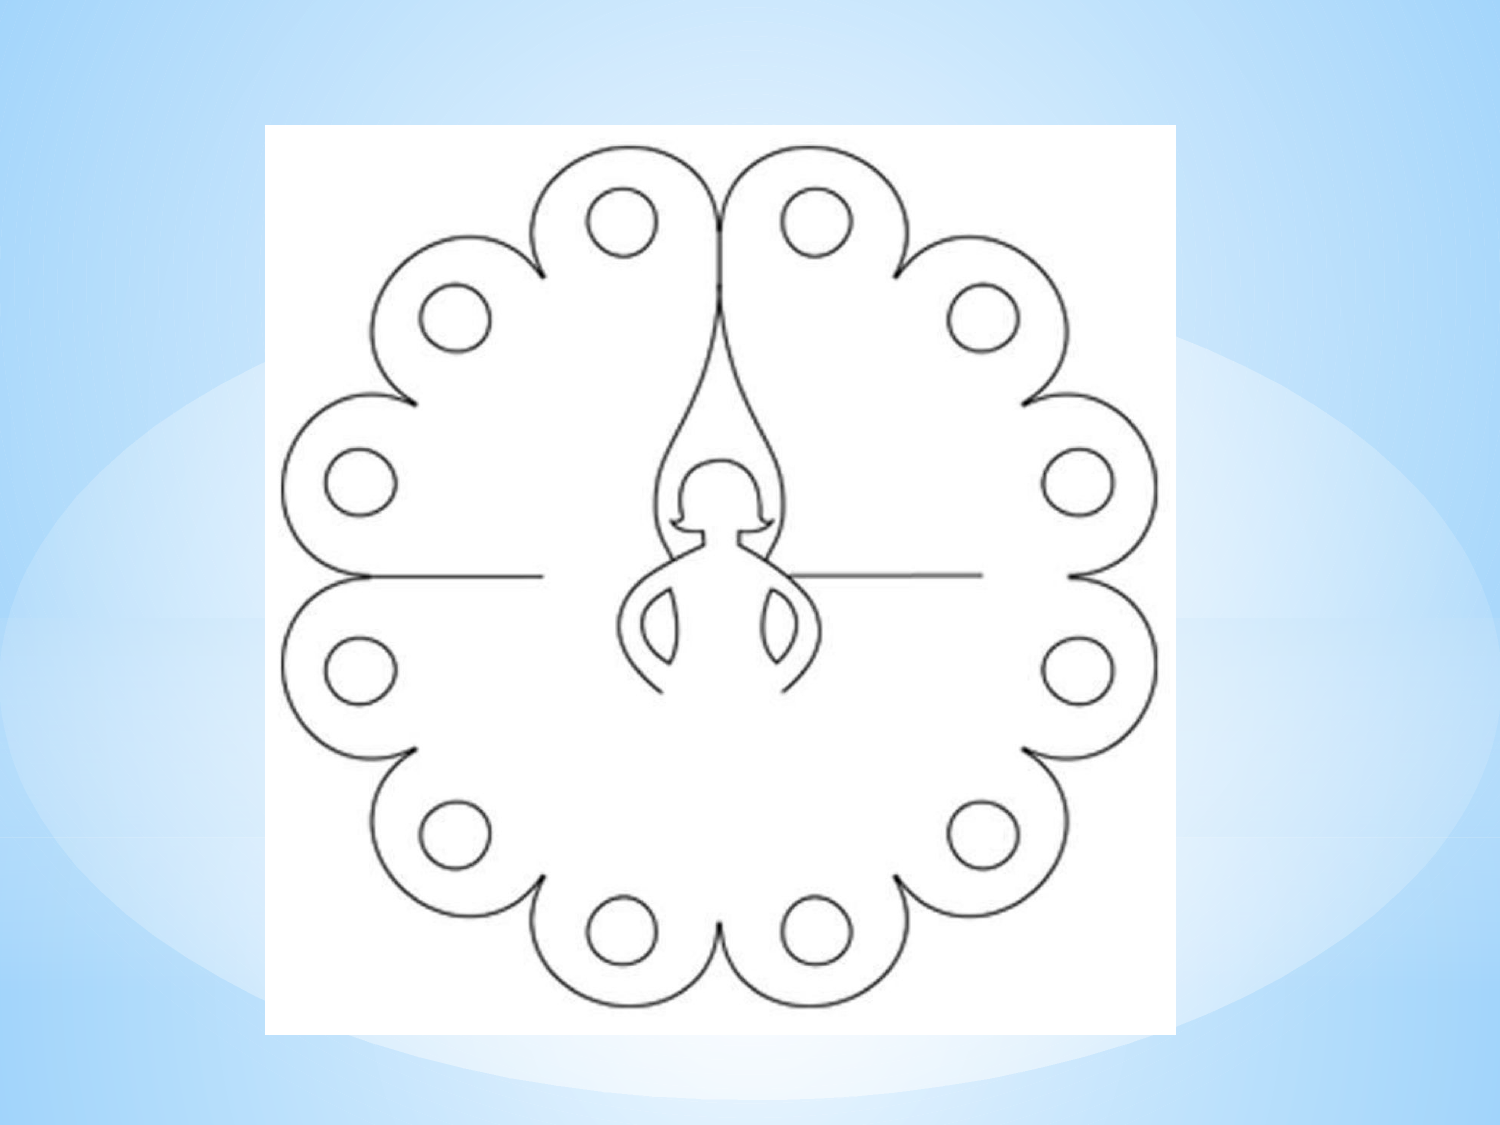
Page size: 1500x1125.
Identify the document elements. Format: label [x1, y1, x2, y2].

picture [265, 125, 1176, 1036]
